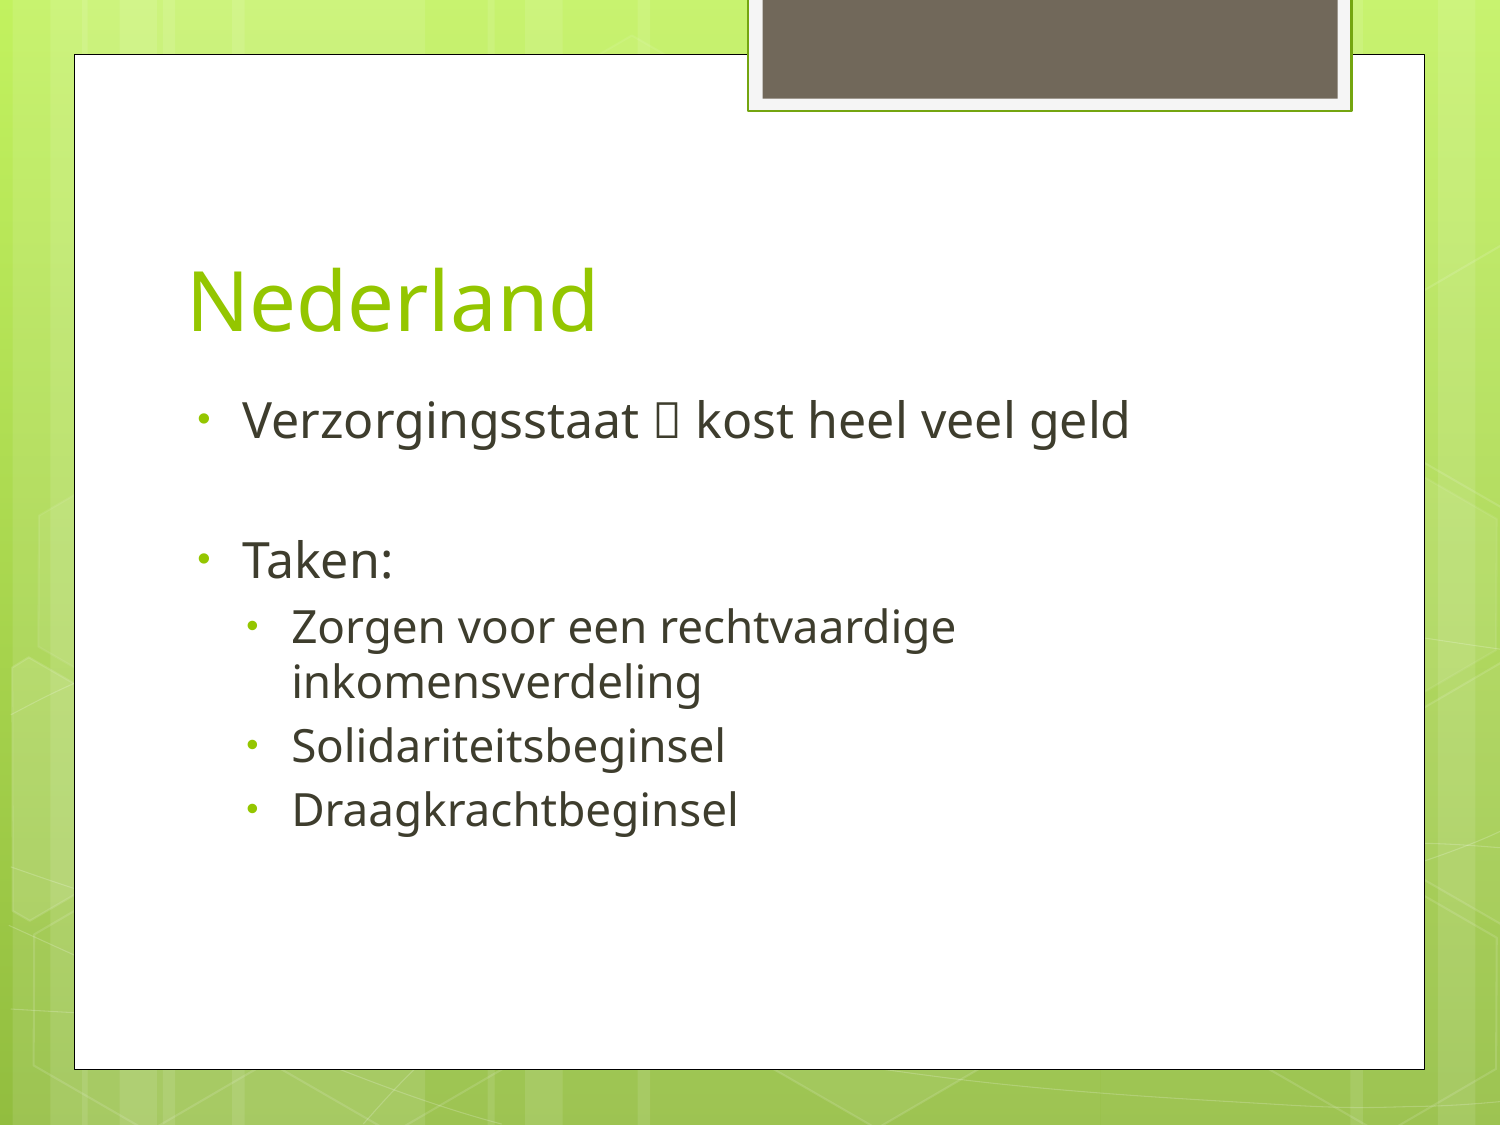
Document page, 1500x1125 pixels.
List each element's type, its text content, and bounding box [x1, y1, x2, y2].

list Verzorgingsstaat  kost heel veel geld Taken: Zorgen voor een rechtvaardige inkomensverdeling Solidariteitsbeginsel Draagkrachtbeginsel [171, 381, 1283, 957]
title Nederland [171, 168, 1324, 357]
